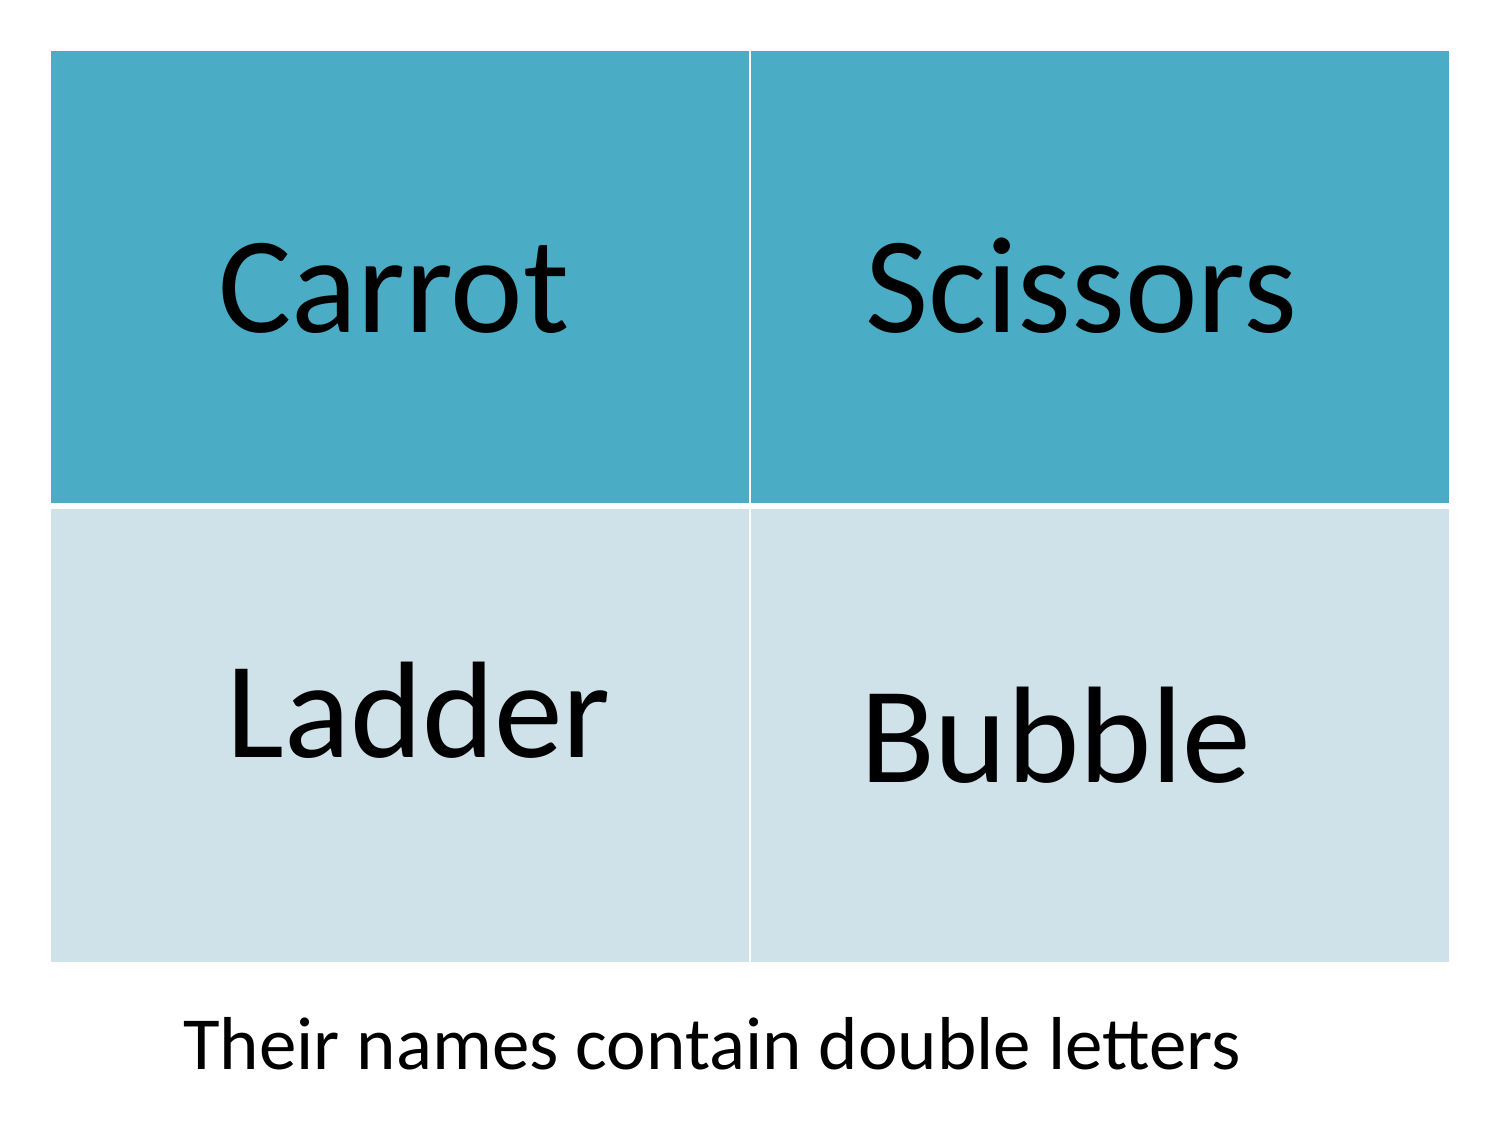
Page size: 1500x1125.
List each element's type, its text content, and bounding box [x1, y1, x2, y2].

text_box Carrot [112, 187, 675, 368]
text_box Bubble [774, 637, 1338, 818]
text_box Scissors [800, 187, 1363, 368]
table_cell [751, 509, 1449, 962]
table_header [751, 51, 1449, 503]
table_cell [51, 509, 749, 962]
table_header [51, 51, 749, 503]
text_box Their names contain double letters [112, 987, 1313, 1093]
text_box Ladder [137, 612, 700, 793]
